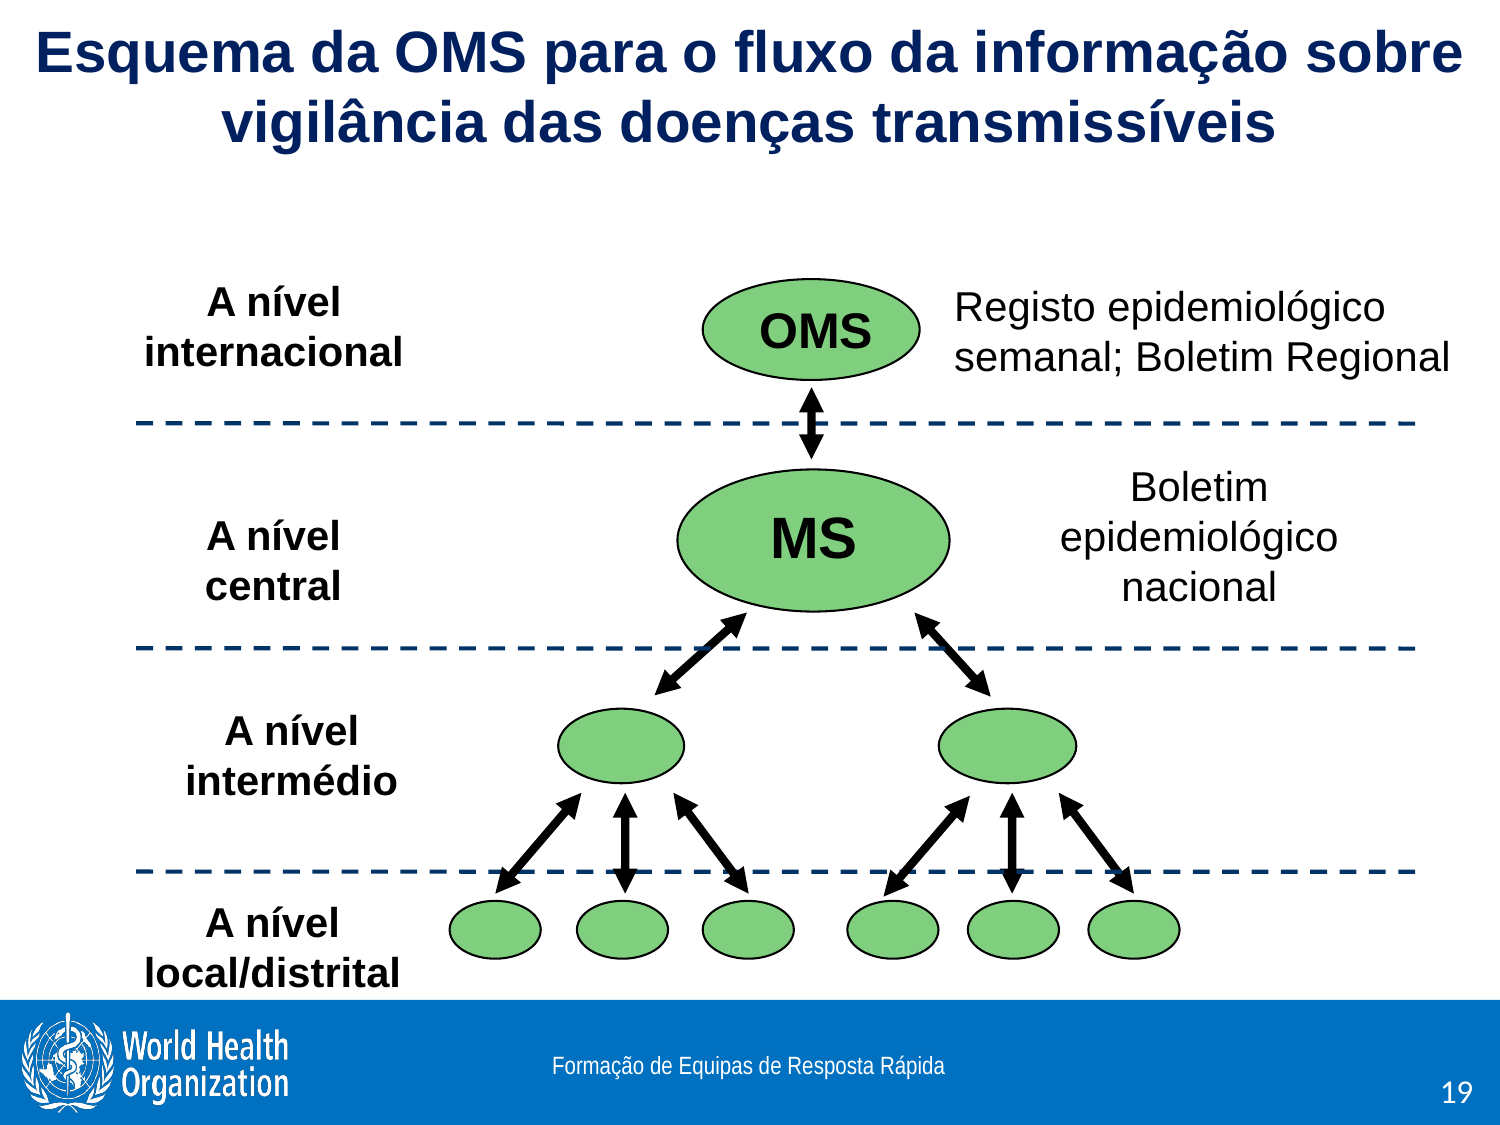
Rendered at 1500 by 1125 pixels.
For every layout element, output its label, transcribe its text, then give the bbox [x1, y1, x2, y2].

picture [21, 1012, 288, 1113]
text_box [111, 266, 1471, 1005]
text_box Esquema da OMS para o fluxo da informação sobre vigilância das doenças transmissíveis [0, 7, 1500, 268]
